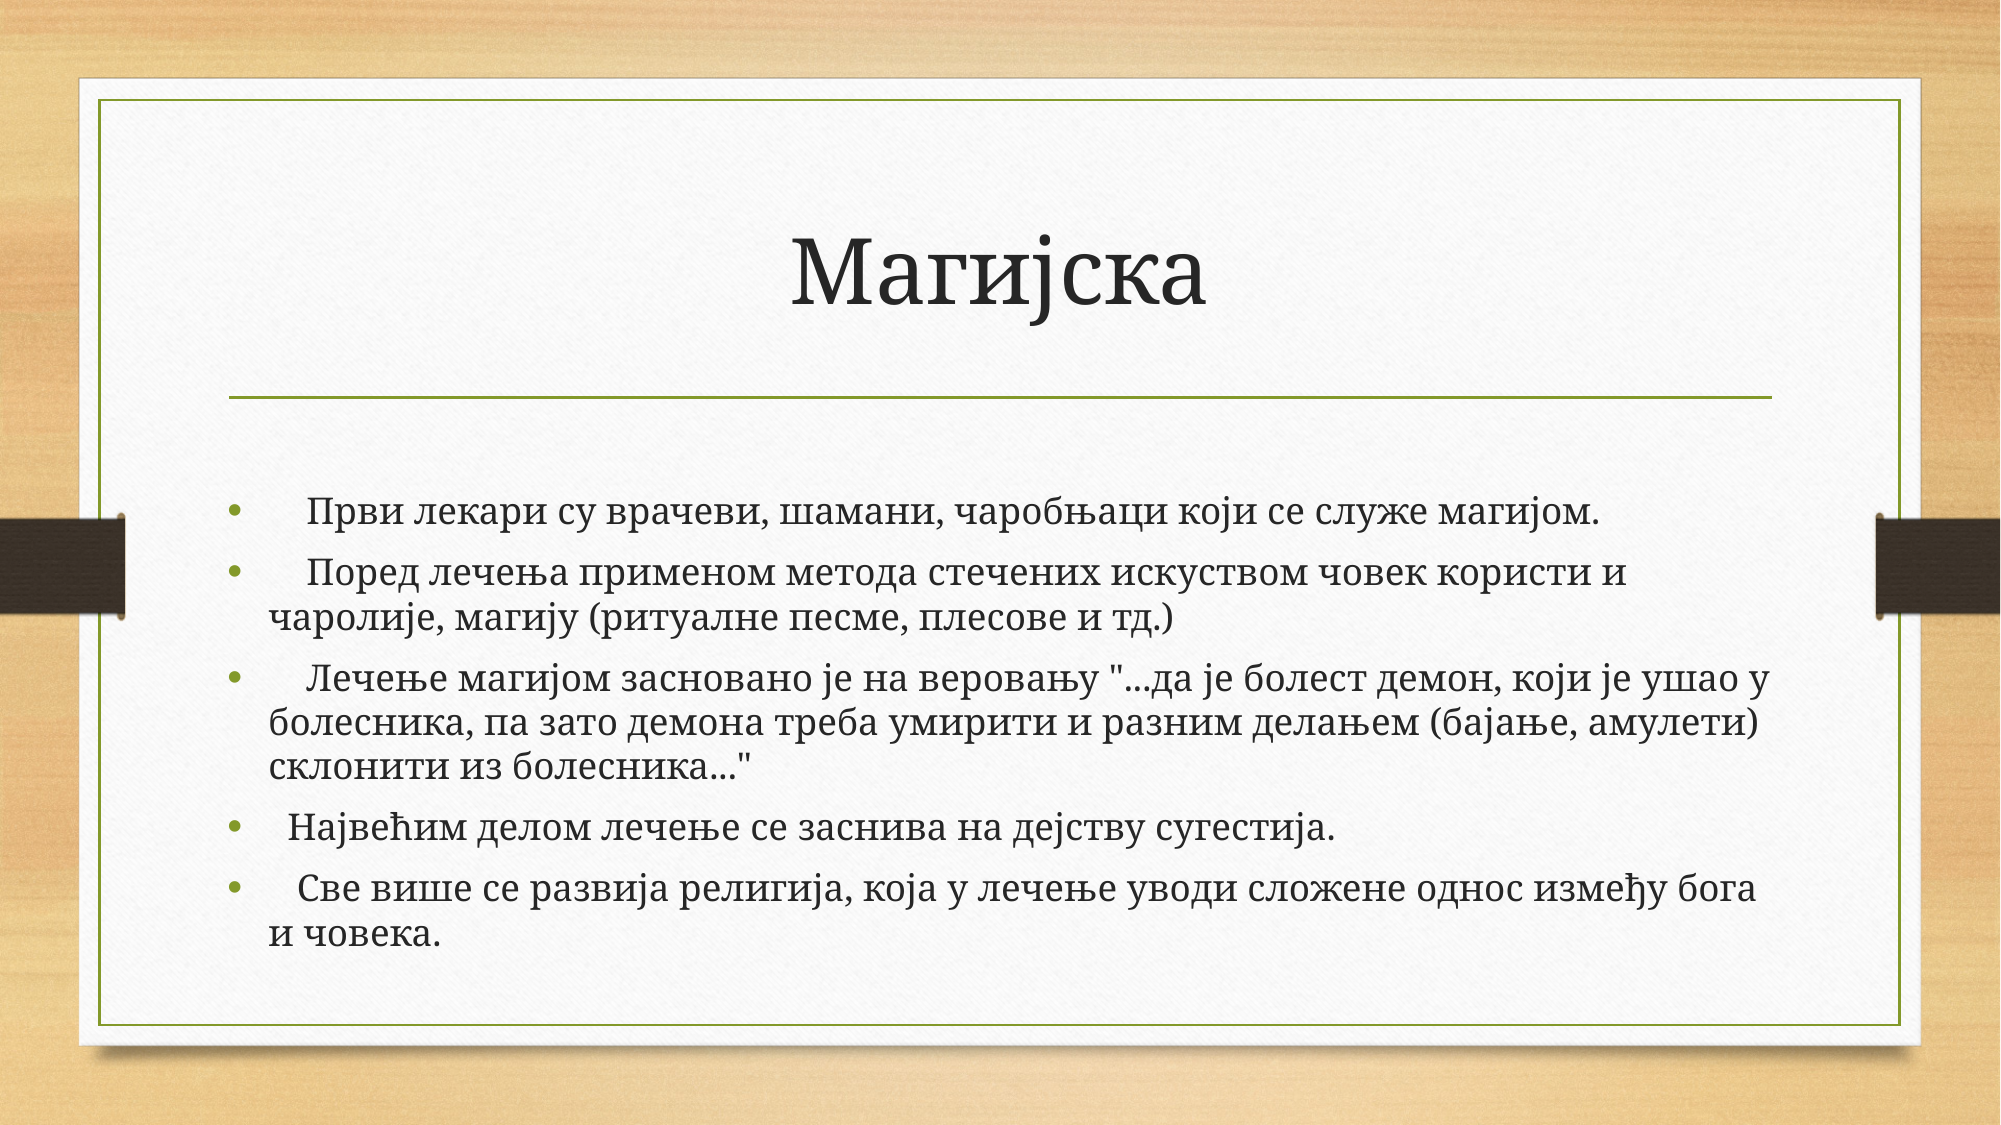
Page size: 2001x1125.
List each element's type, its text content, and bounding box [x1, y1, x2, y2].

title Магијска [212, 161, 1788, 375]
list Први лекари су врачеви, шамани, чаробњаци који се служе магијом. Поред лечења применом метода стечених искуством човек користи и чаролије, магију (ритуалне песме, плесове и тд.) Лечење магијом засновано је на веровању "...да је болест демон, који је ушао у болесника, па зато демона треба умирити и разним делањем (бајање, амулети) склонити из болесника..." Највећим делом лечење се заснива на дејству сугестија. Све више се развија религија, која у лечење уводи сложене однос између бога и човека. [212, 419, 1788, 964]
picture [0, 0, 2001, 1125]
